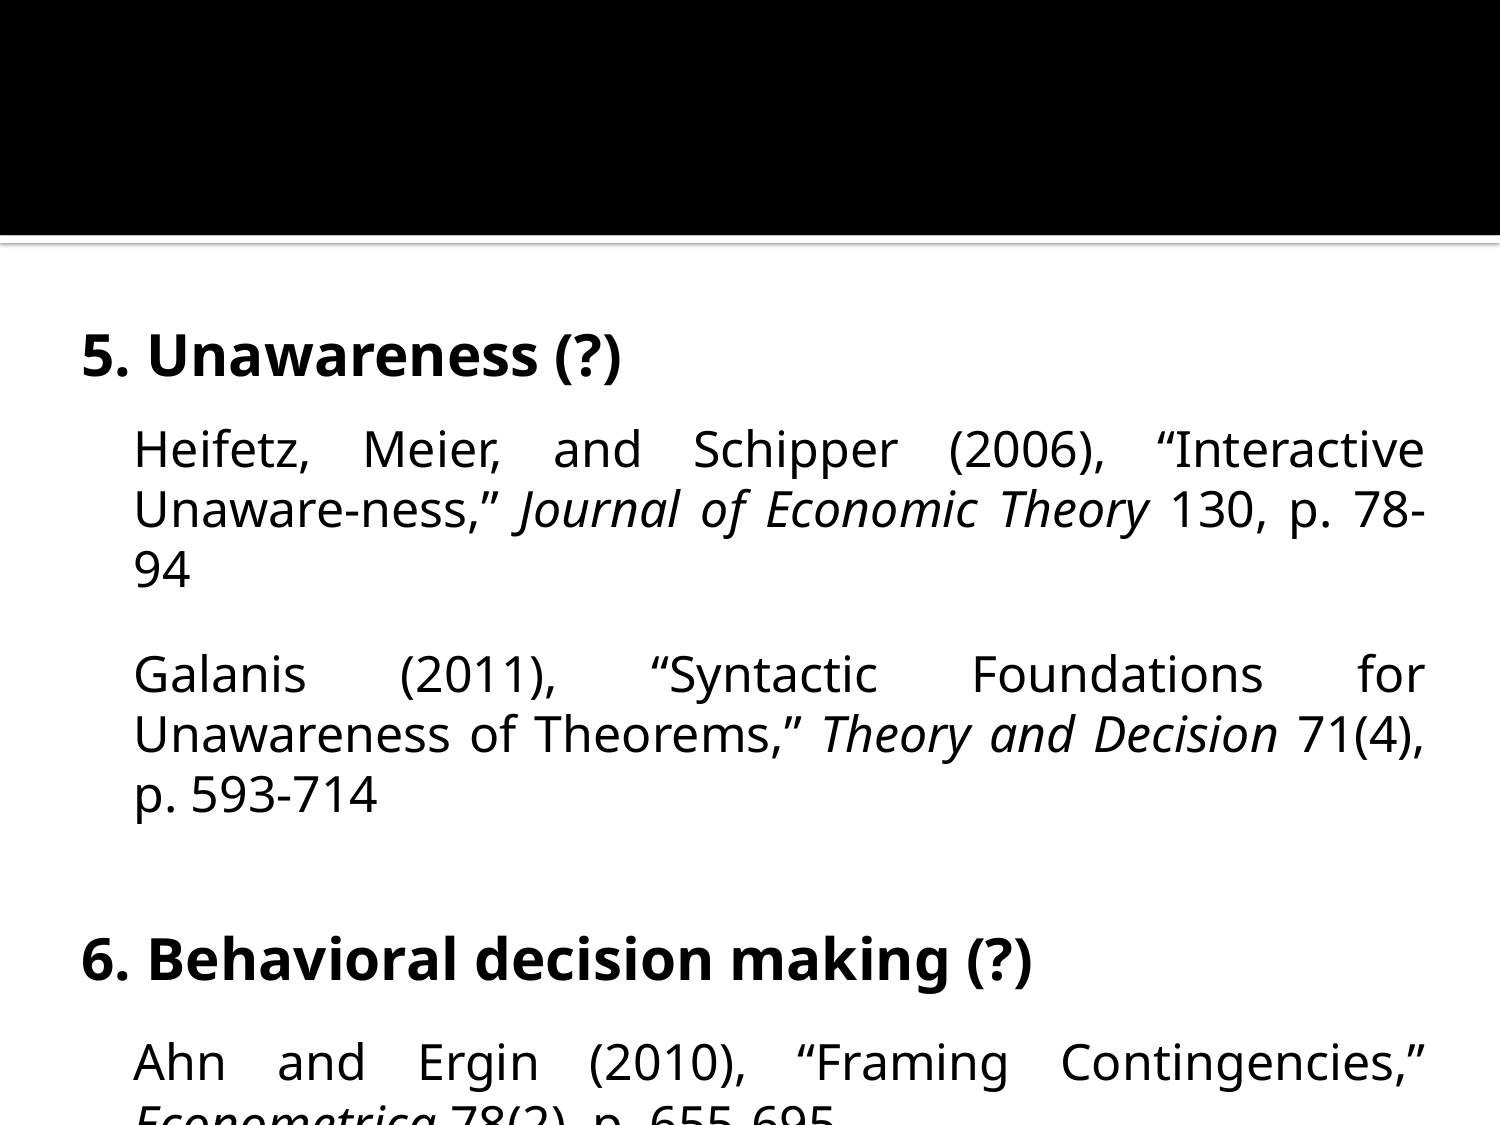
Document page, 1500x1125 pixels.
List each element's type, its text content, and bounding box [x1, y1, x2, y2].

list 5. Unawareness (?) Heifetz, Meier, and Schipper (2006), “Interactive Unaware-ness,” Journal of Economic Theory 130, p. 78-94 Galanis (2011), “Syntactic Foundations for Unawareness of Theorems,” Theory and Decision 71(4), p. 593-714 6. Behavioral decision making (?) Ahn and Ergin (2010), “Framing Contingencies,” Econometrica 78(2), p. 655-695 [52, 302, 1442, 1083]
